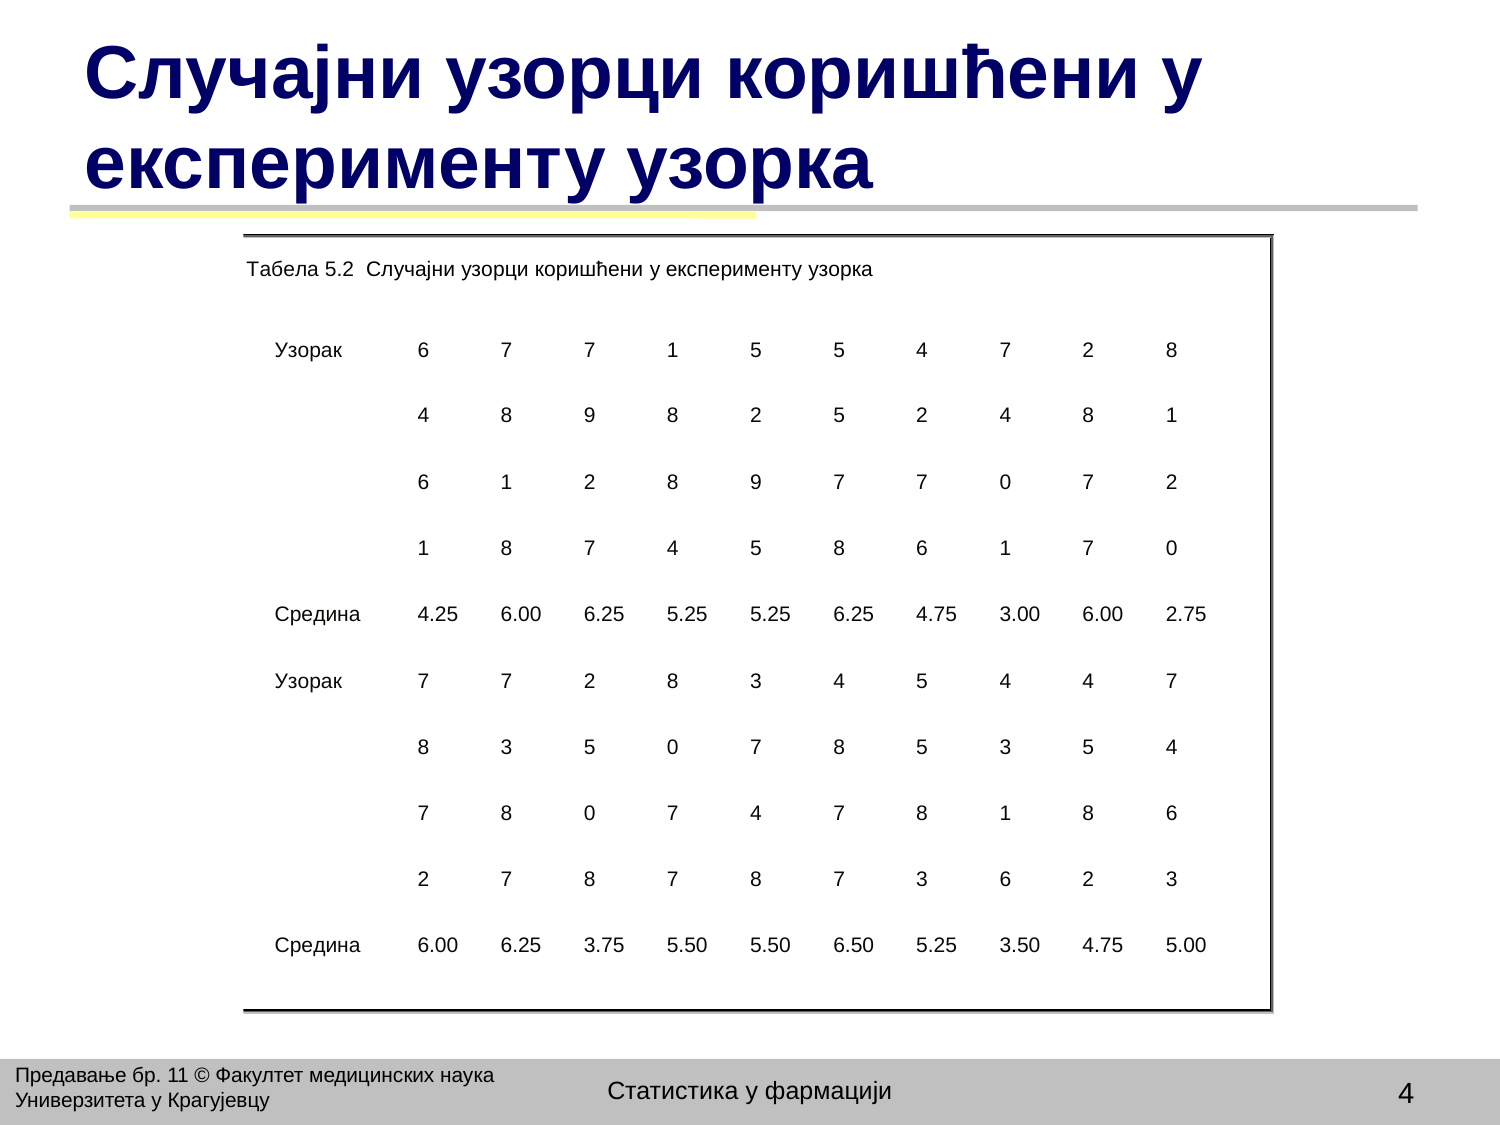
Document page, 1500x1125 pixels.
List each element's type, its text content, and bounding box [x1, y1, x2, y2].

footer Статистика у фармацији [512, 1066, 988, 1125]
title Случајни узорци коришћени у експерименту узорка [69, 19, 1426, 208]
slide_number Предавање бр. 11 © Факултет медицинских наука Универзитета у Крагујевцу [0, 1053, 622, 1108]
slide_number 4 [1079, 1066, 1430, 1125]
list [243, 233, 1298, 1051]
